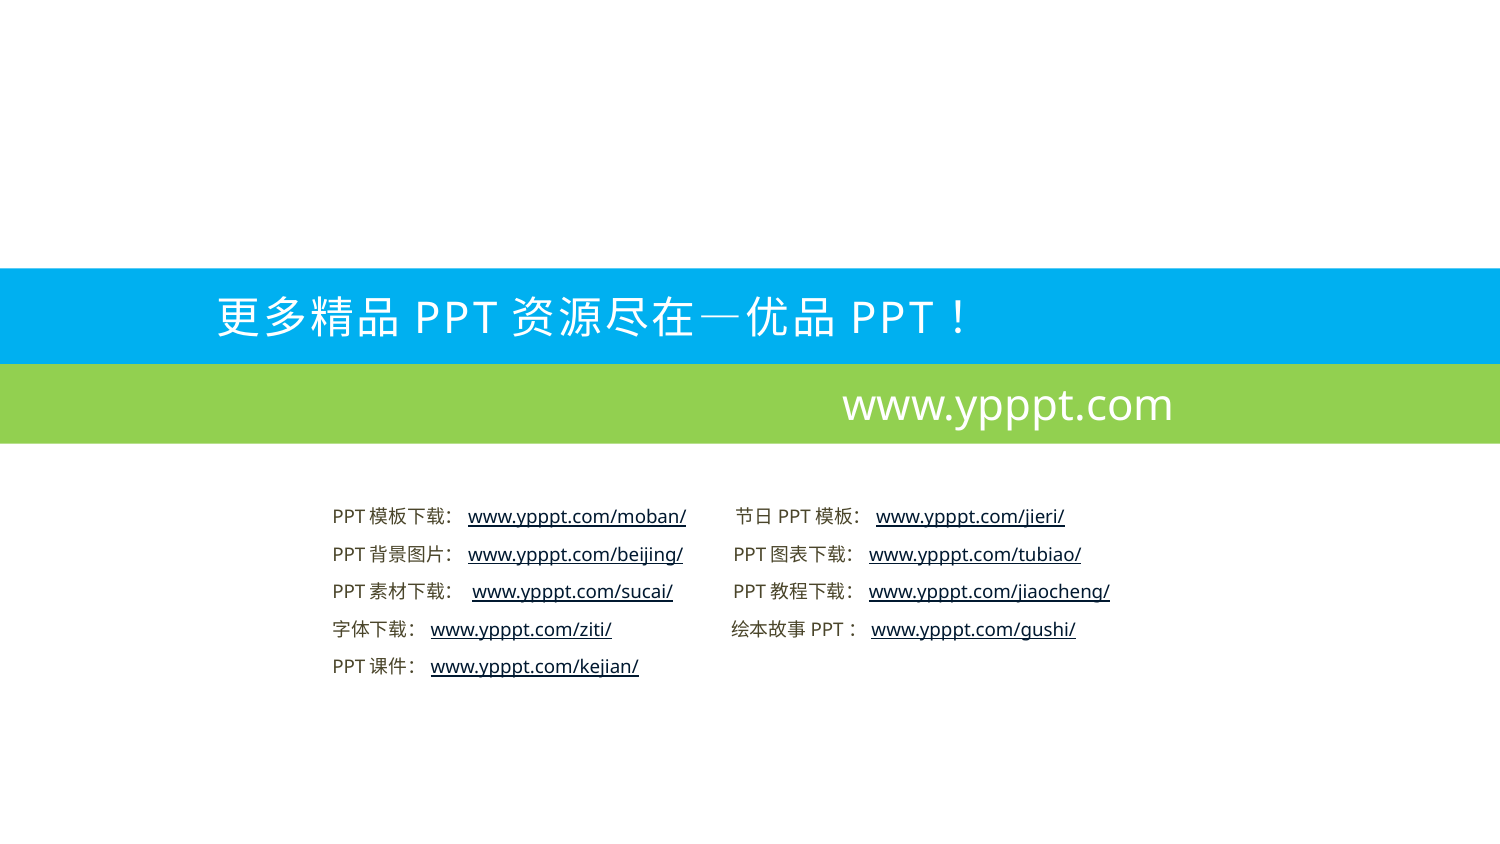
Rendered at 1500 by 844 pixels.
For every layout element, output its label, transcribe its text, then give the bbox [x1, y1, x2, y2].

text_box PPT模板下载：www.ypppt.com/moban/ 节日PPT模板：www.ypppt.com/jieri/ PPT背景图片：www.ypppt.com/beijing/ PPT图表下载：www.ypppt.com/tubiao/ PPT素材下载： www.ypppt.com/sucai/ PPT教程下载：www.ypppt.com/jiaocheng/ 字体下载：www.ypppt.com/ziti/ 绘本故事PPT：www.ypppt.com/gushi/ PPT课件：www.ypppt.com/kejian/ [317, 482, 1168, 691]
text_box www.ypppt.com [0, 365, 1500, 445]
text_box 更多精品PPT资源尽在—优品PPT！ [0, 267, 1500, 365]
